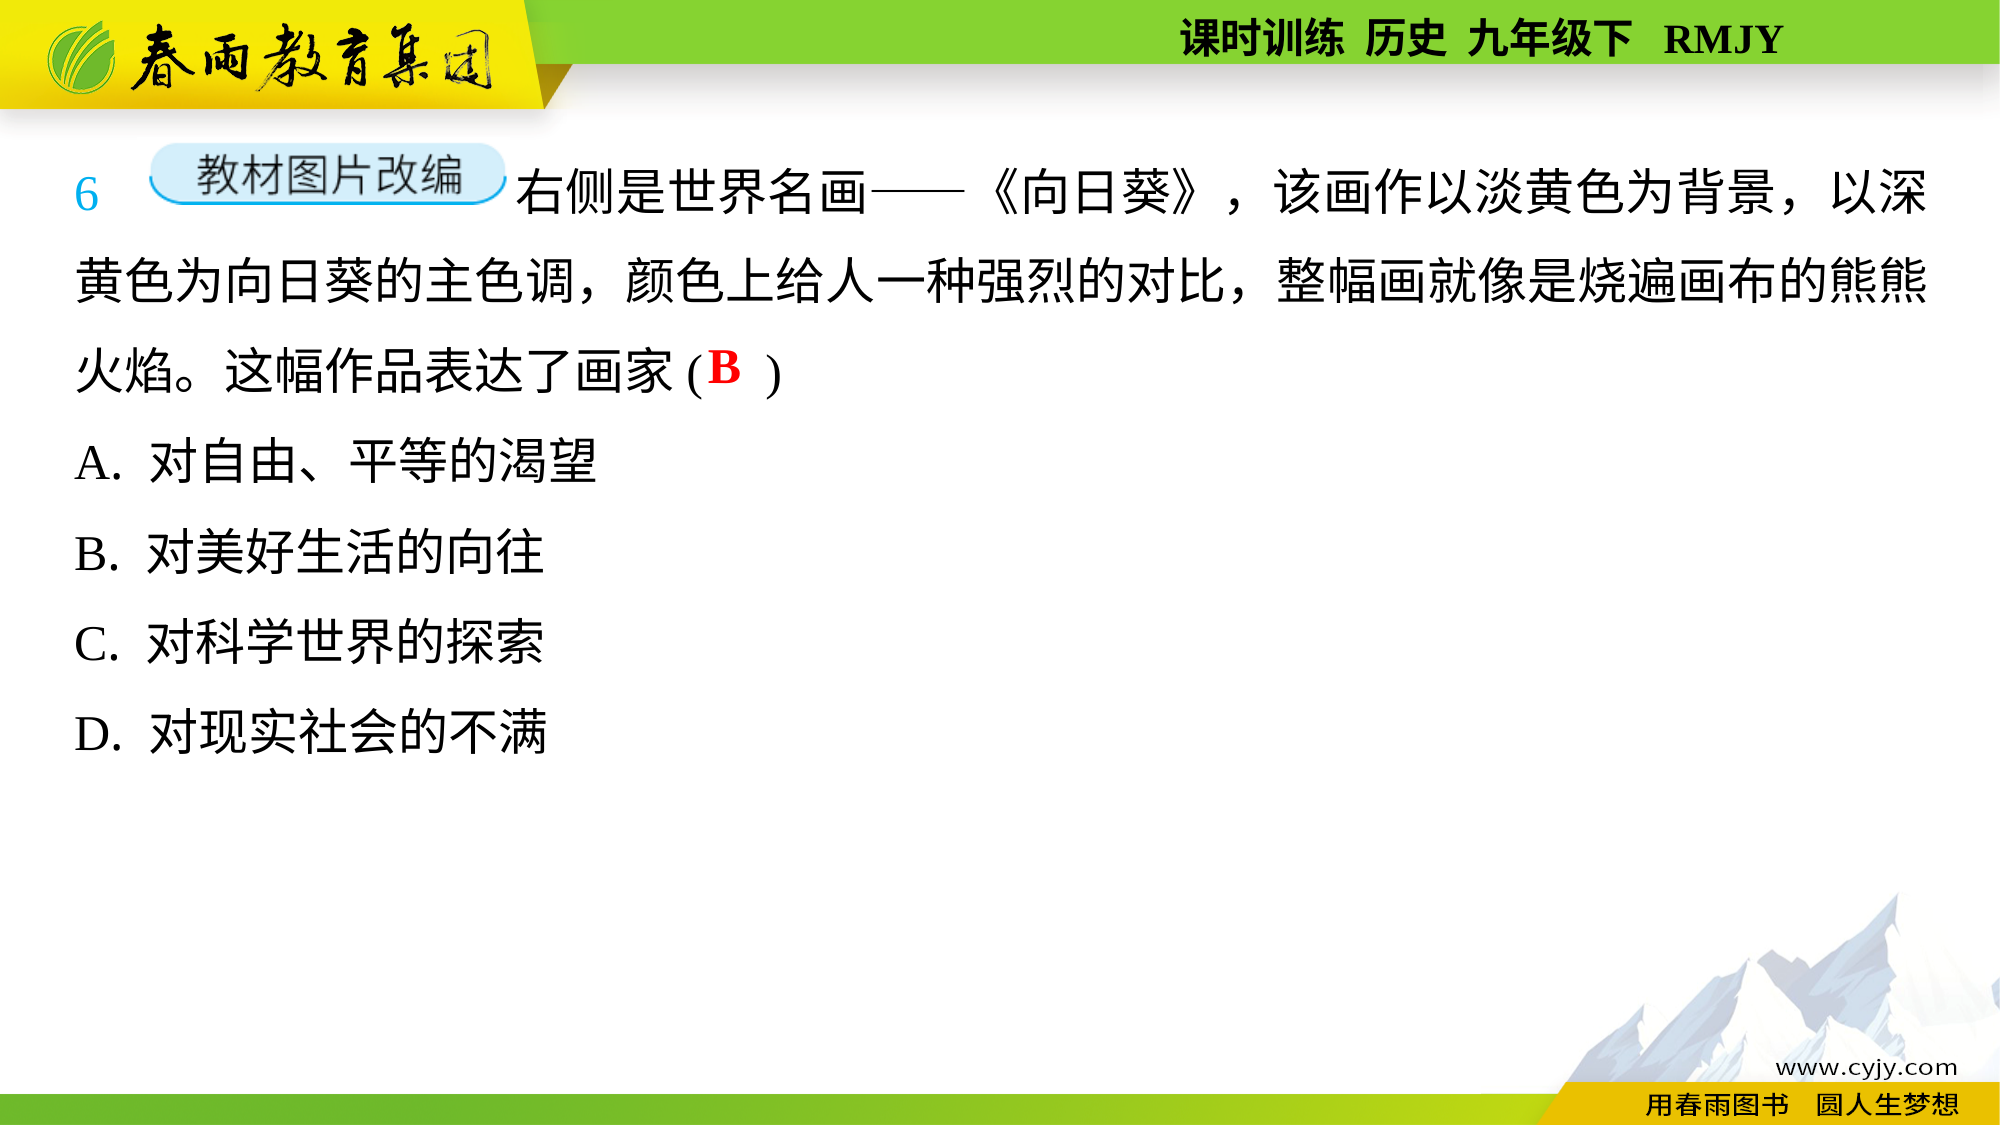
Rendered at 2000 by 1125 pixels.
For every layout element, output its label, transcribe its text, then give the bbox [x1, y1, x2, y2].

text_box B [693, 326, 757, 401]
picture [0, 0, 2000, 1125]
list 6 右侧是世界名画——《向日葵》，该画作以淡黄色为背景，以深黄色为向日葵的主色调，颜色上给人一种强烈的对比，整幅画就像是烧遍画布的熊熊火焰。这幅作品表达了画家( ) A. 对自由、平等的渴望 B. 对美好生活的向往 C. 对科学世界的探索 D. 对现实社会的不满 [59, 122, 1944, 774]
